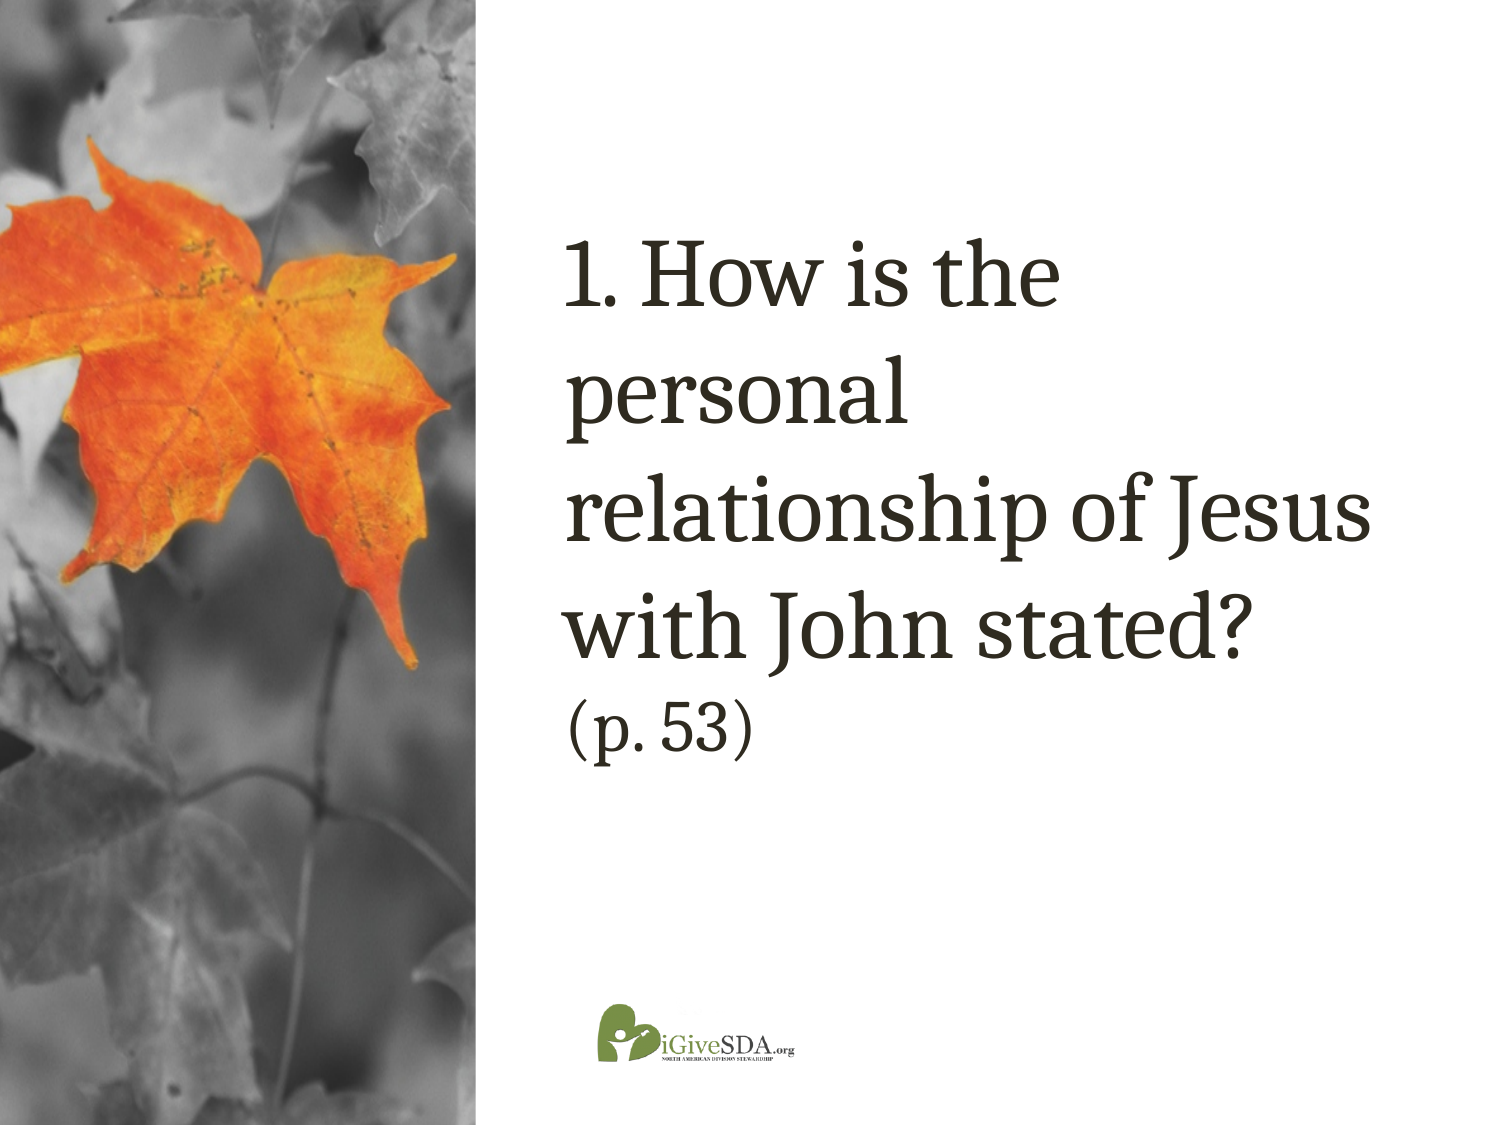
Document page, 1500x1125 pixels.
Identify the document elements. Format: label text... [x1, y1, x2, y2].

picture [580, 989, 804, 1077]
title 1. How is the personal relationship of Jesus with John stated? (p. 53) [549, 200, 1438, 775]
picture [0, 0, 476, 1125]
